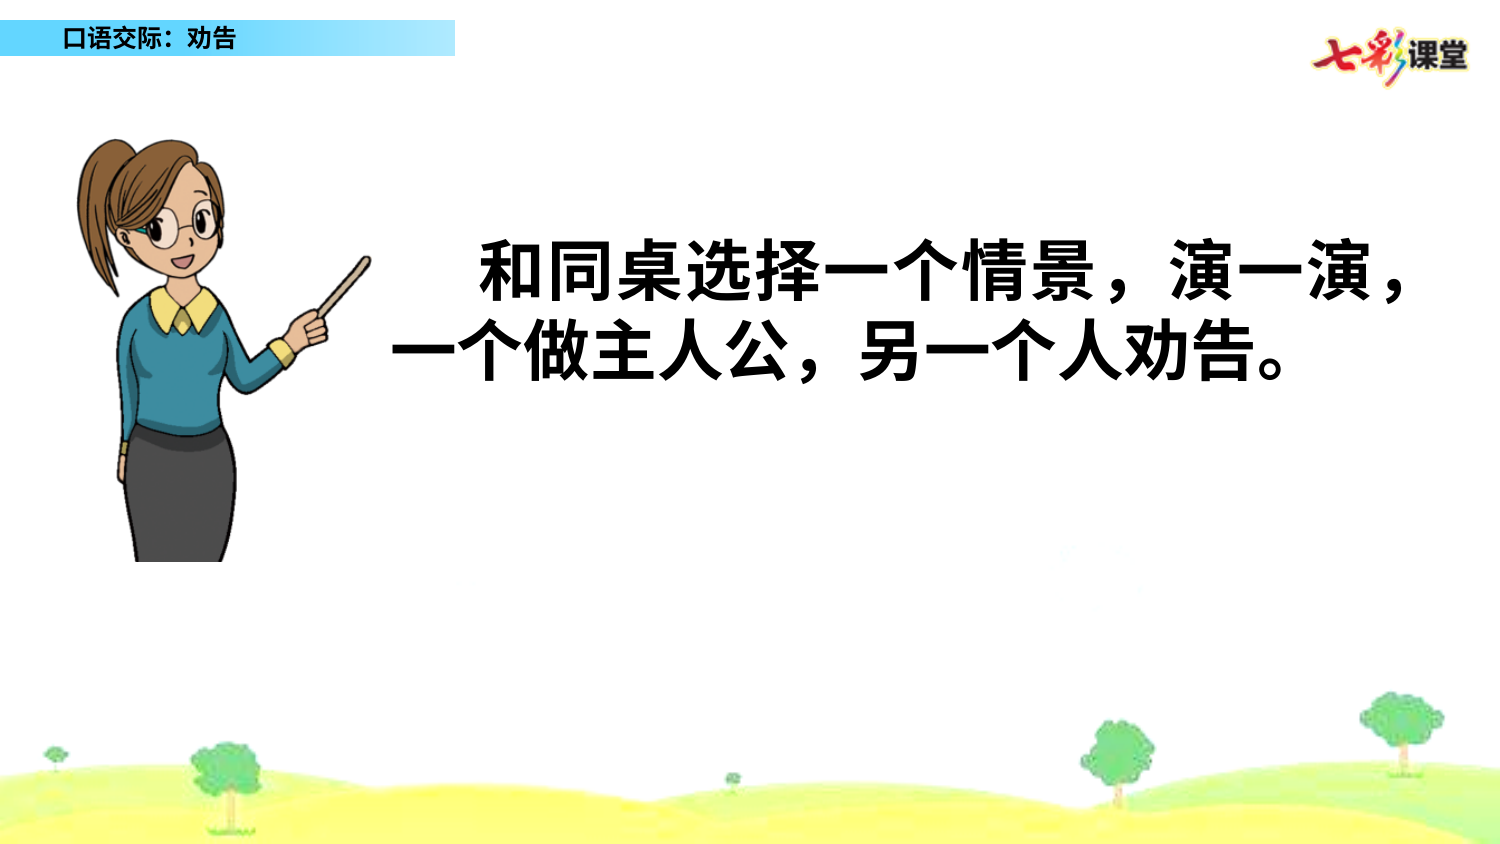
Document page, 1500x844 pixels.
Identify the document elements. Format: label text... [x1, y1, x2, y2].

picture [1308, 14, 1477, 95]
picture [76, 138, 373, 562]
text_box 和同桌选择一个情景，演一演，一个做主人公，另一个人劝告。 [376, 221, 1392, 396]
